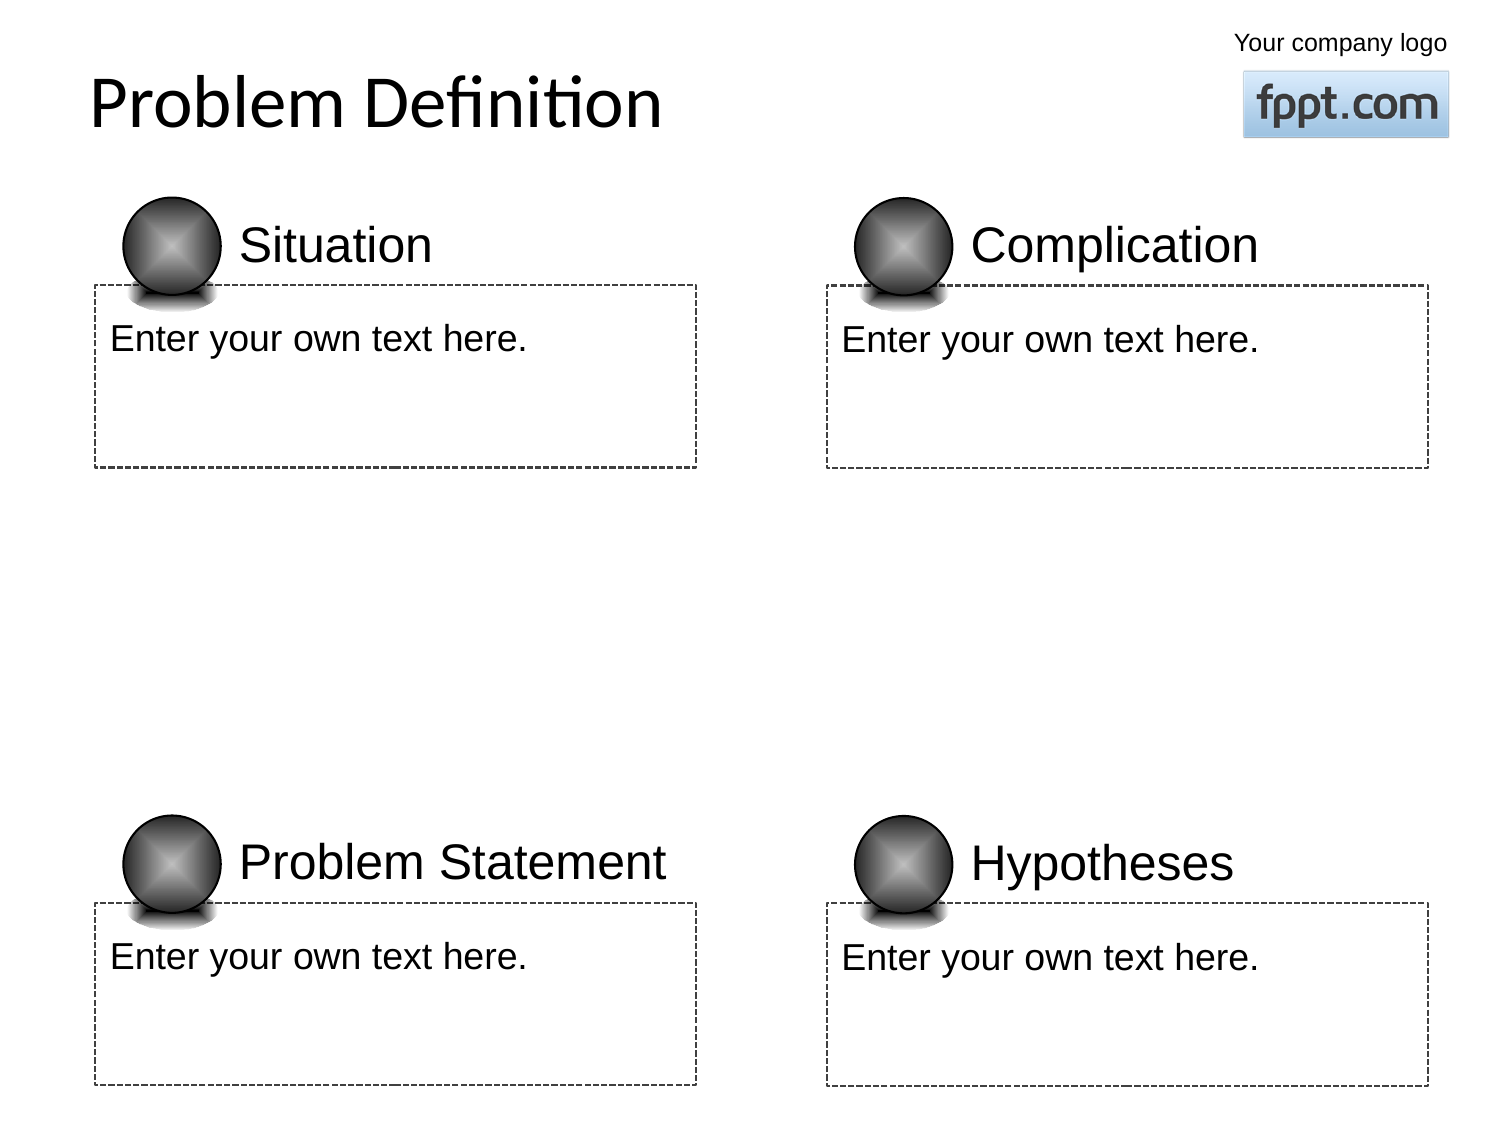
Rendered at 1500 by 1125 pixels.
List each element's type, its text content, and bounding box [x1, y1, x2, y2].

picture [1235, 64, 1455, 144]
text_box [826, 815, 1429, 1087]
text_box Your company logo [1197, 19, 1484, 96]
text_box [826, 197, 1429, 469]
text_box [94, 815, 697, 1086]
text_box Problem Definition [74, 45, 1425, 162]
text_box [94, 197, 697, 468]
